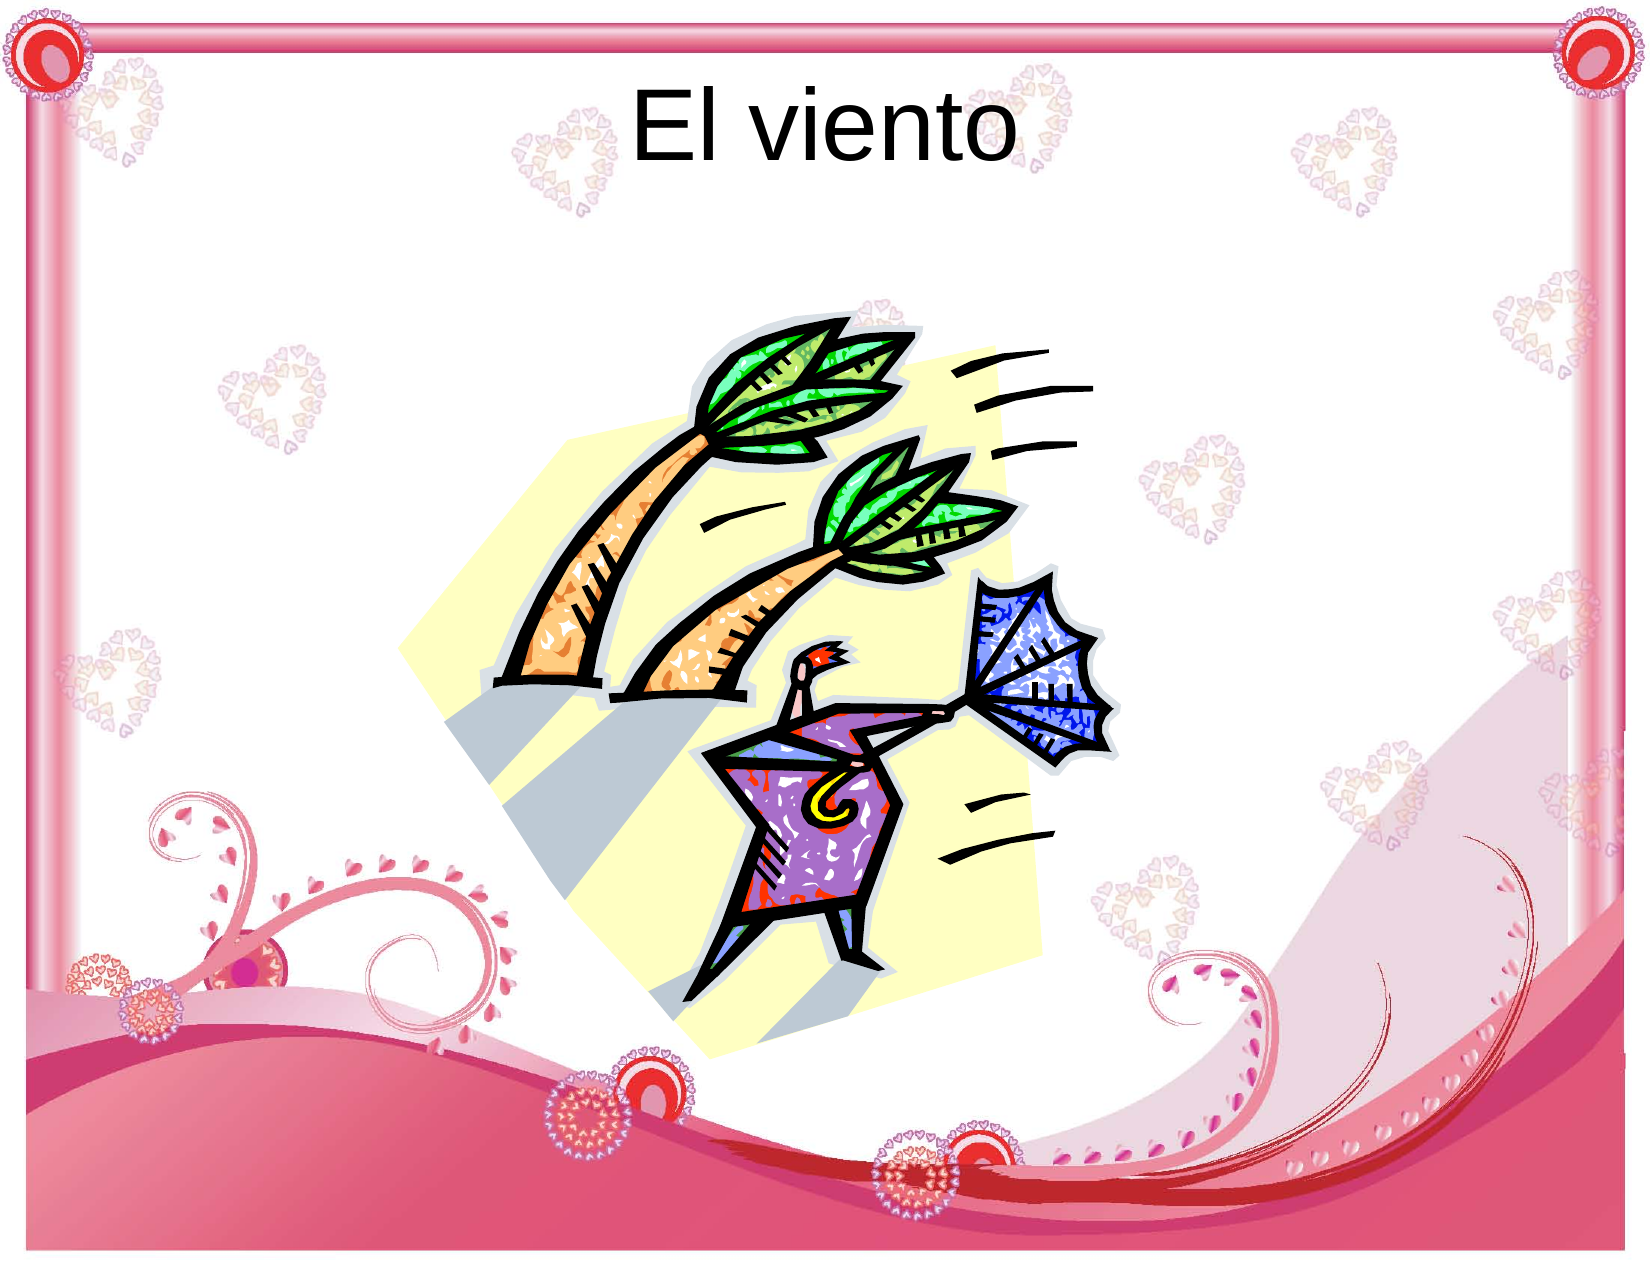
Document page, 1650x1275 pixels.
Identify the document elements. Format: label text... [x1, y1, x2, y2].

picture [0, 0, 1650, 1275]
title El viento [82, 51, 1568, 264]
